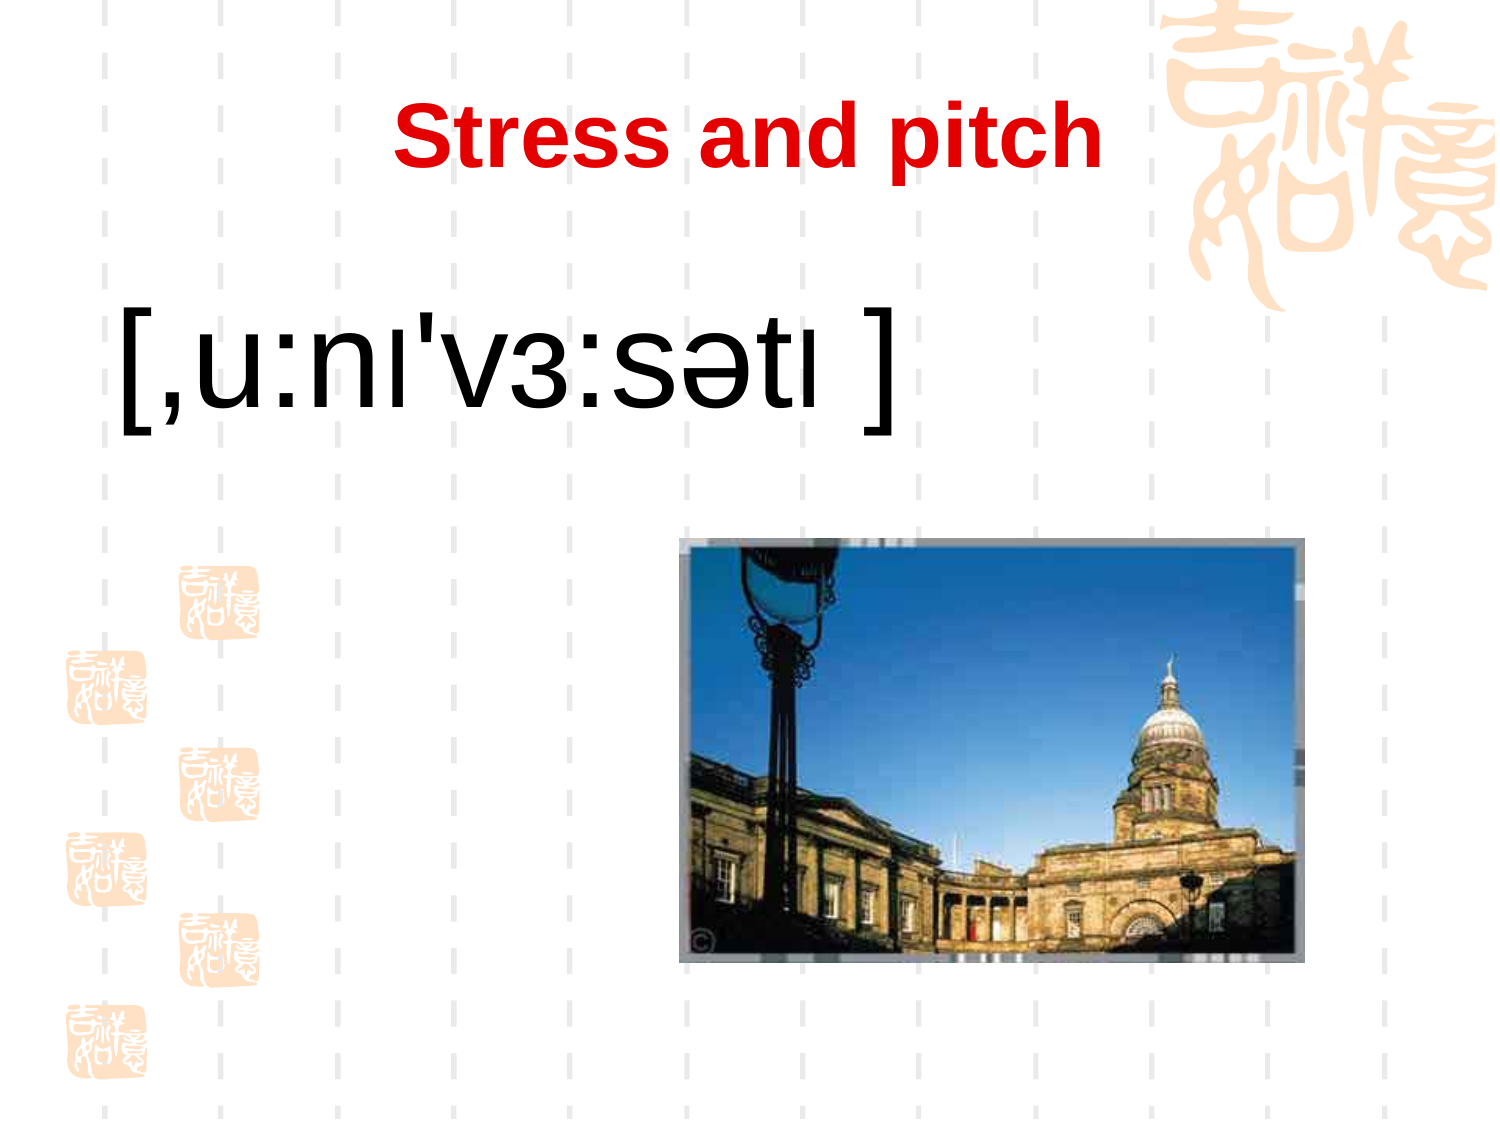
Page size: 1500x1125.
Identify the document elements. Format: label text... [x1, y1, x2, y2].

list [,u:nI'vɜ:sətI ] [99, 262, 1438, 1001]
picture [678, 538, 1305, 963]
title Stress and pitch [48, 37, 1451, 226]
